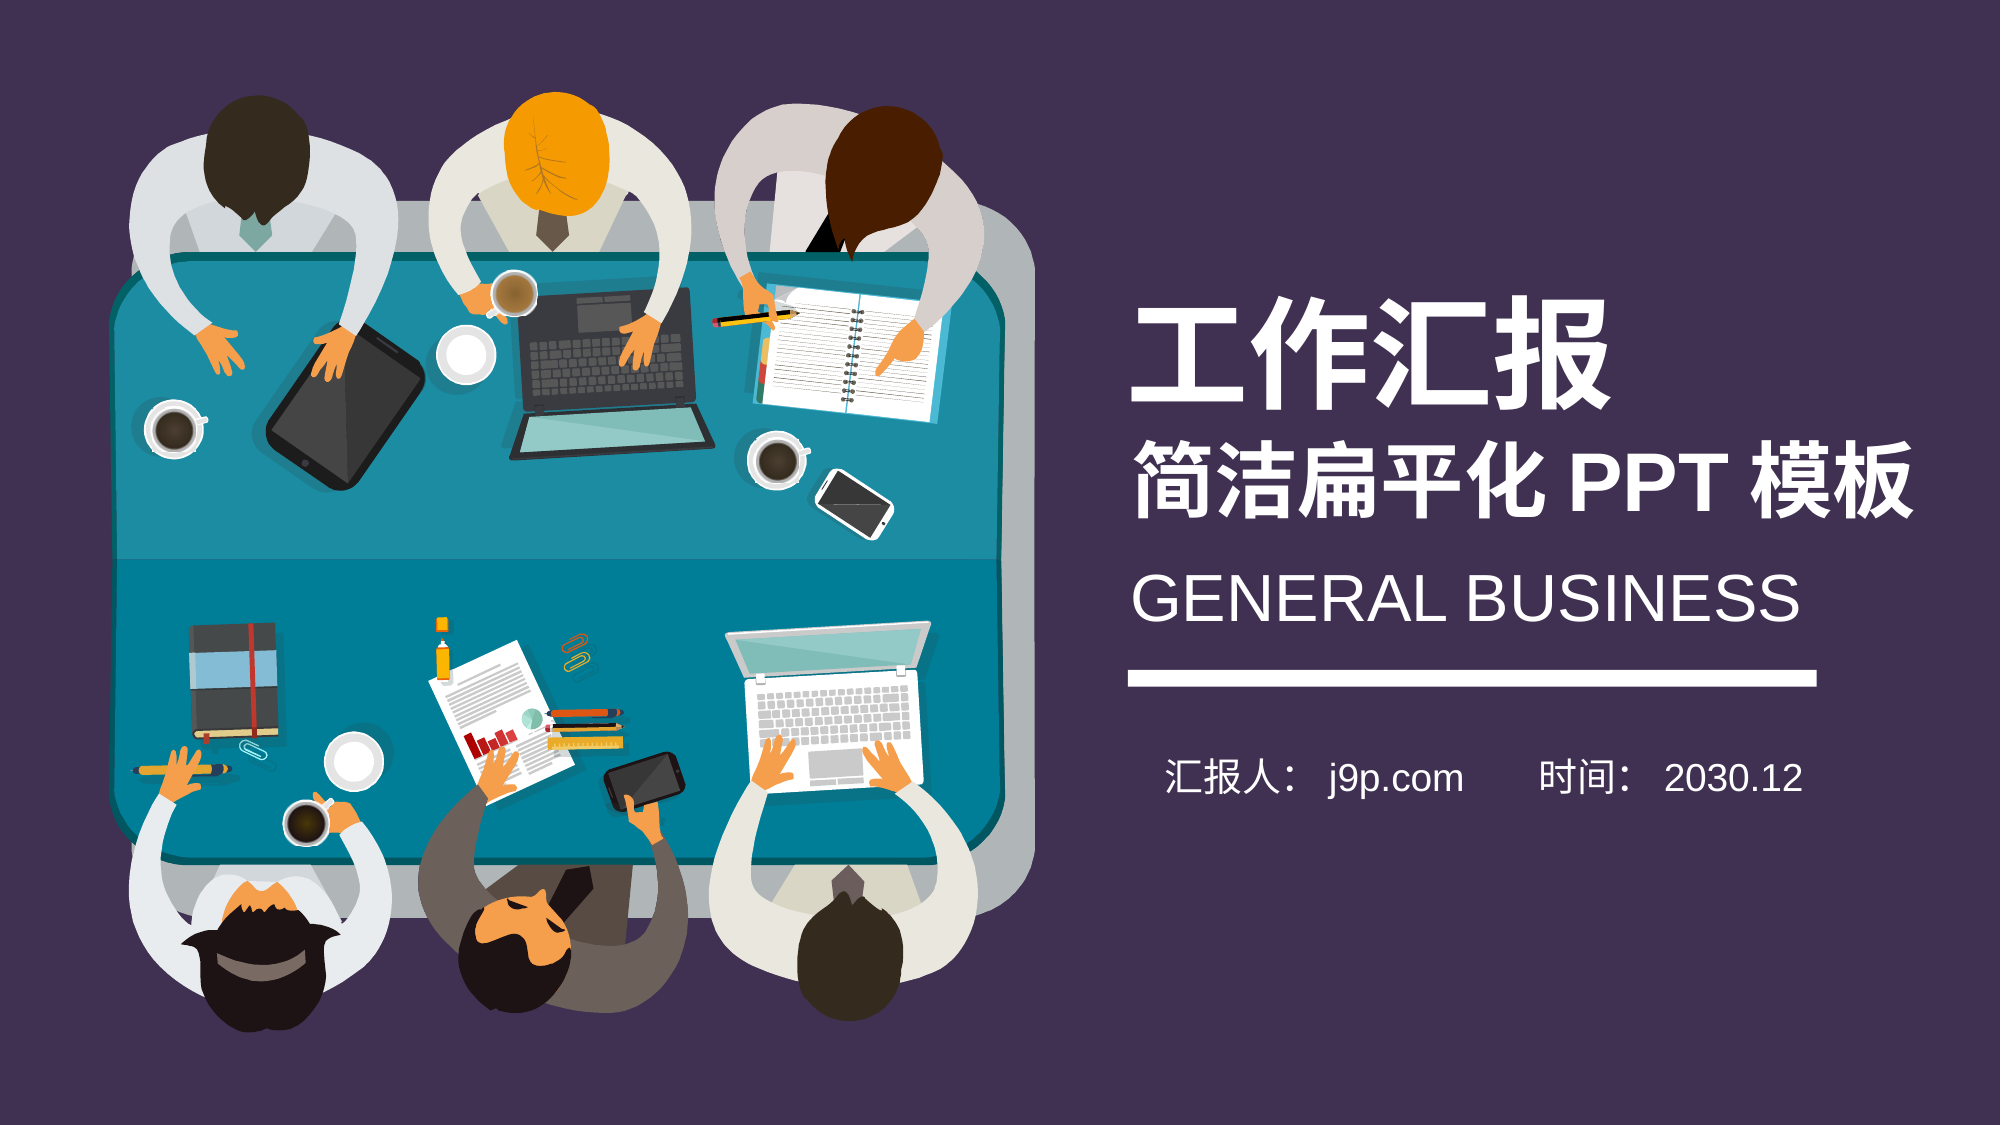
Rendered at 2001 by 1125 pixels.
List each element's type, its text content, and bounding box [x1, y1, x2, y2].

text_box 简洁扁平化PPT模板 [1116, 420, 2000, 536]
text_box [108, 91, 1035, 1033]
text_box 工作汇报 [1111, 270, 1969, 432]
text_box 汇报人：j9p.com 时间：2030.12 [1127, 745, 1841, 807]
text_box [1127, 669, 1817, 687]
text_box GENERAL BUSINESS [1115, 546, 1973, 642]
